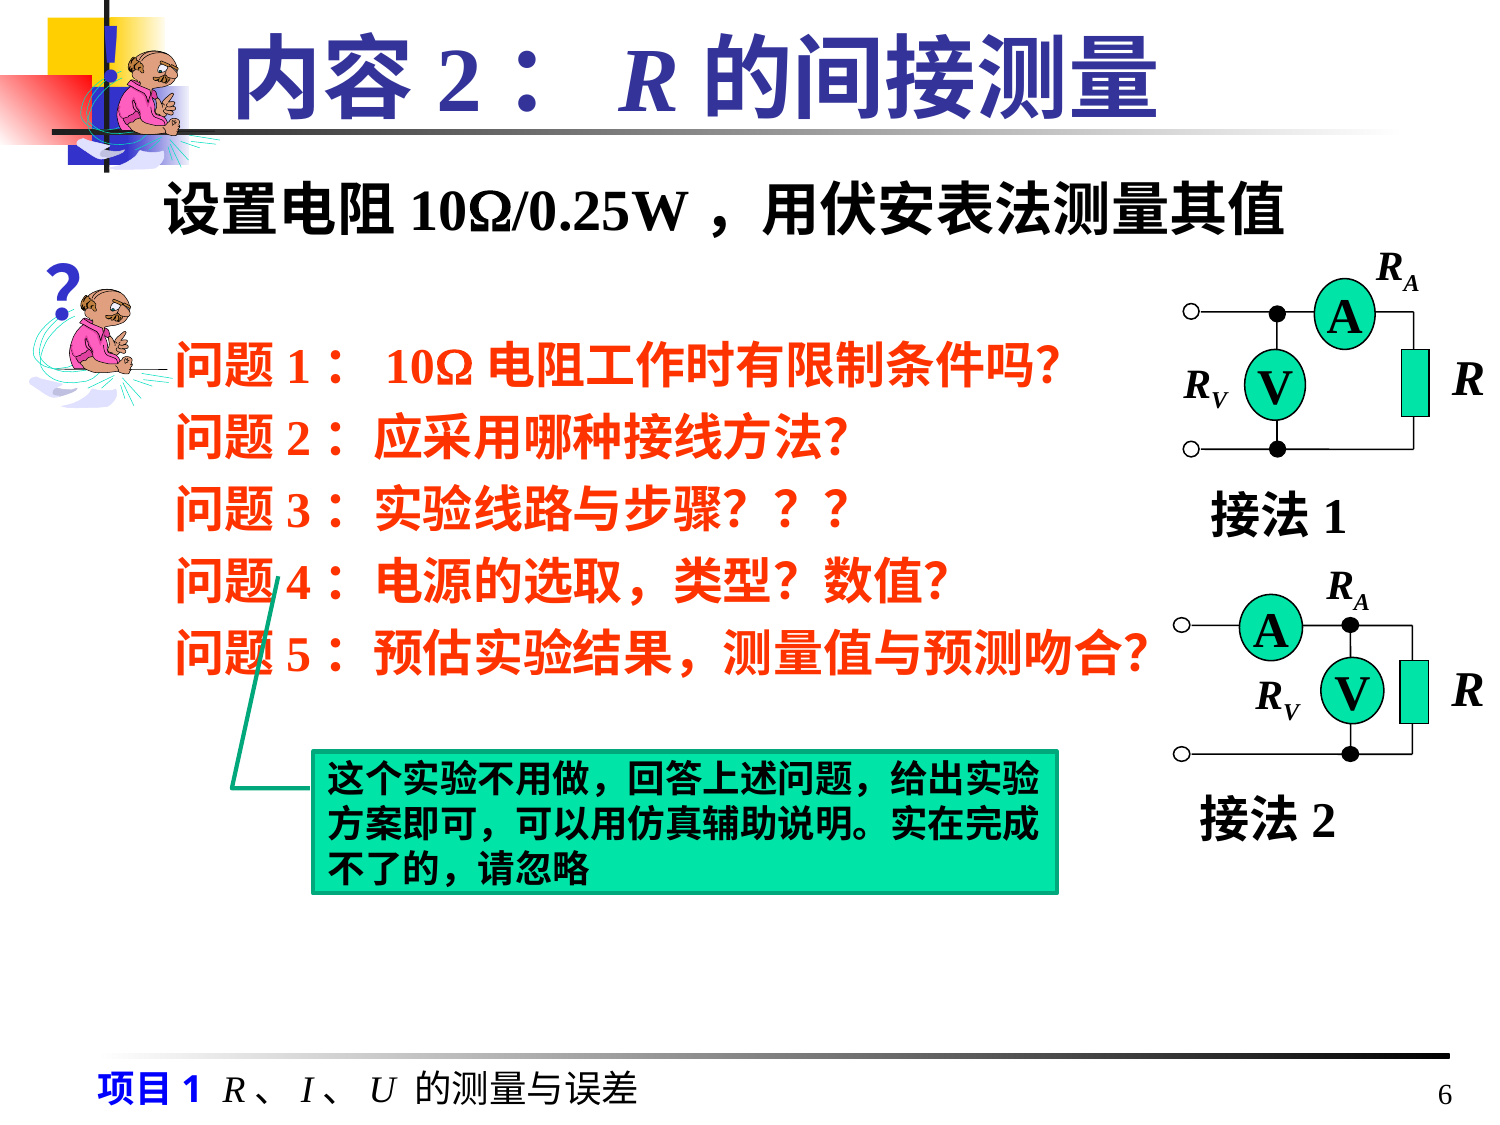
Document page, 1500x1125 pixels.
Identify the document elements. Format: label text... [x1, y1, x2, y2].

text_box 这个实验不用做，回答上述问题，给出实验方案即可，可以用仿真辅助说明。实在完成不了的，请忽略 [311, 749, 1059, 895]
text_box 这个实验不用做，回答上述问题，给出实验方案即可，可以用仿真辅助说明。实在完成不了的，请忽略 [229, 575, 310, 791]
text_box 问题1：10电阻工作时有限制条件吗？ 问题2：应采用哪种接线方法？ 问题3：实验线路与步骤？？？ 问题4：电源的选取，类型？数值？ 问题5：预估实验结果，测量值与预测吻合？ [159, 314, 1168, 749]
title 内容2：R的间接测量 [222, 0, 1495, 138]
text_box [1173, 550, 1500, 857]
list 设置电阻10/0.25W，用伏安表法测量其值 [147, 172, 1373, 256]
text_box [29, 238, 173, 409]
slide_number 6 [1154, 1076, 1468, 1118]
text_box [76, 0, 221, 170]
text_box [1167, 231, 1500, 553]
